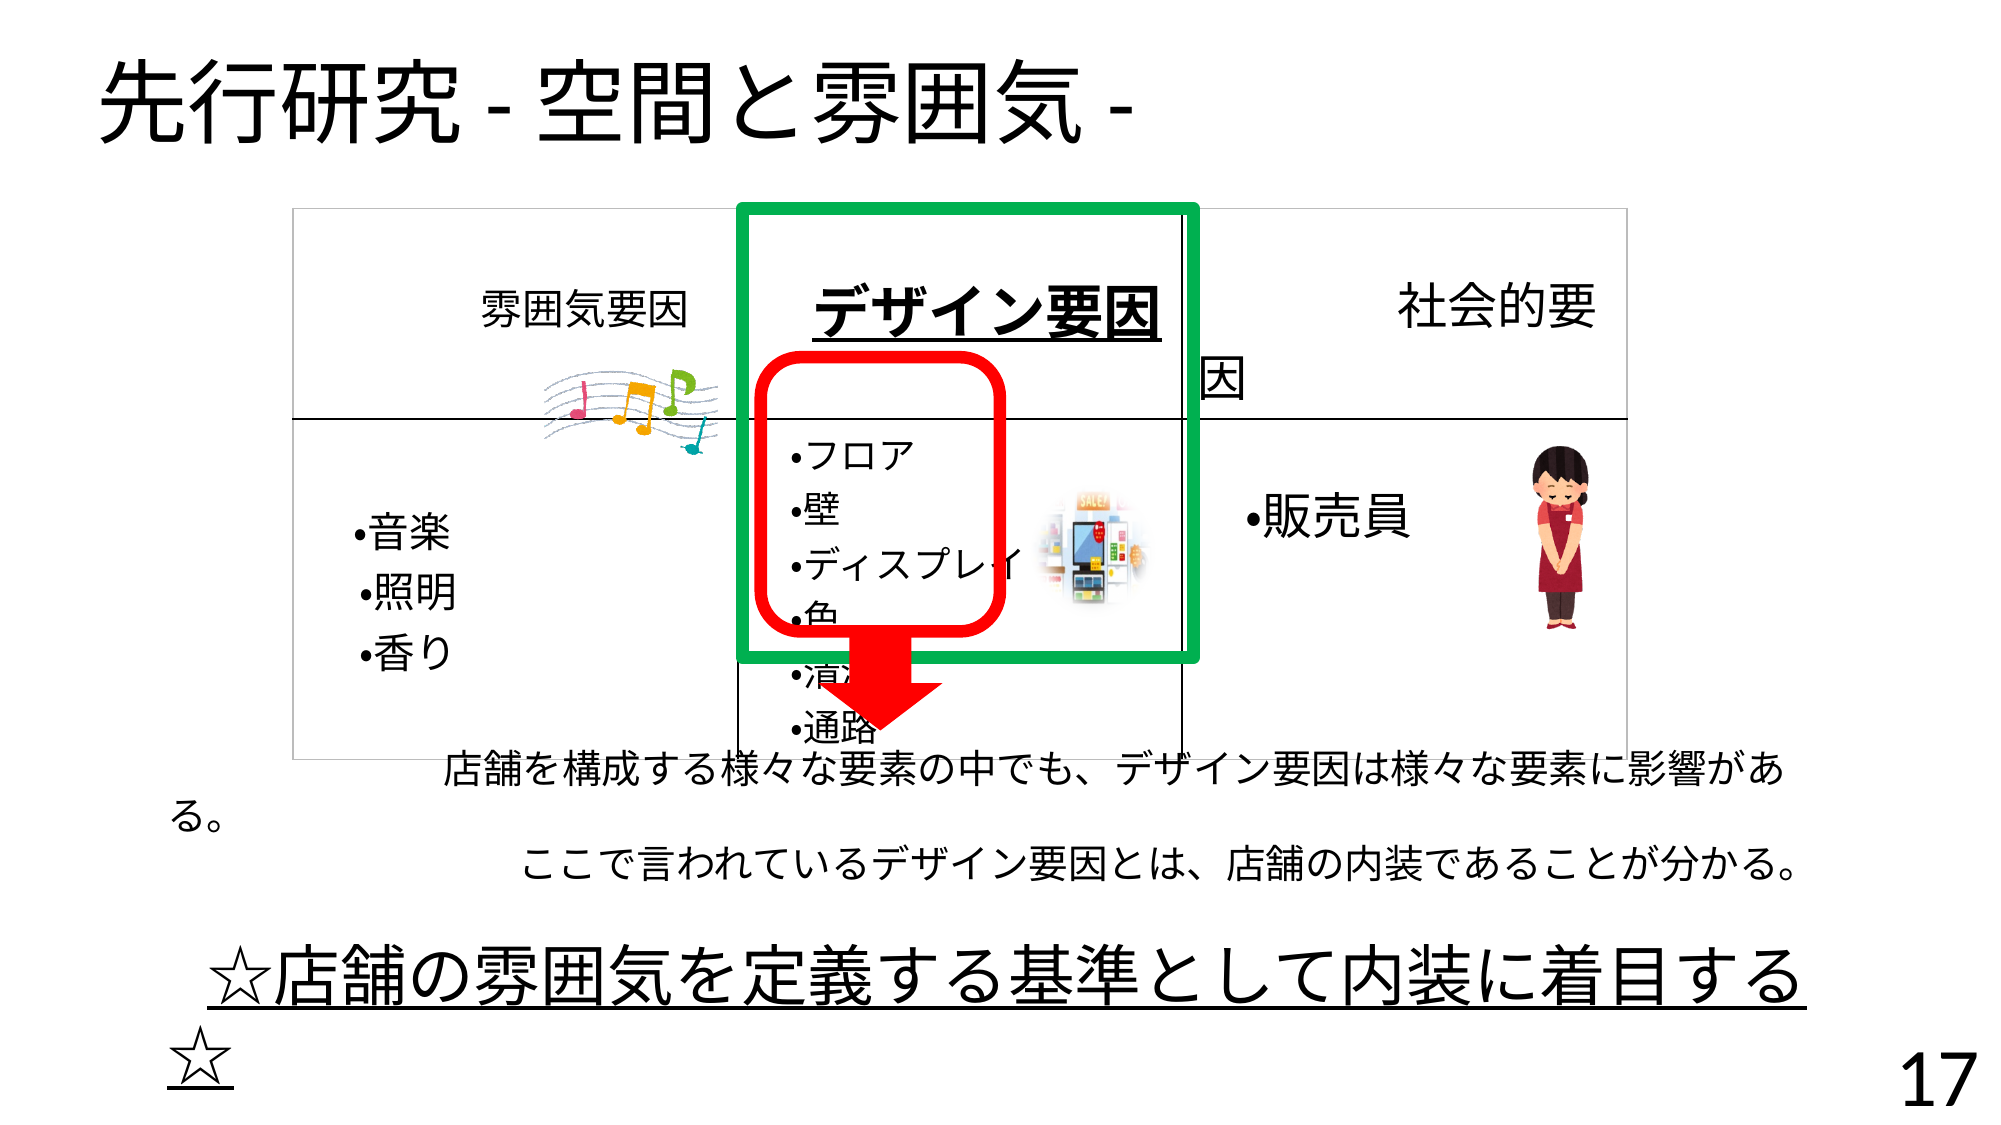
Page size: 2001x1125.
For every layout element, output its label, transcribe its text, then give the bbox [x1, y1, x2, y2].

picture [1495, 439, 1628, 631]
text_box 先行研究-空間と雰囲気- [81, 0, 1806, 216]
picture [1026, 478, 1160, 624]
picture [539, 356, 722, 465]
text_box 店舗を構成する様々な要素の中でも、デザイン要因は様々な要素に影響がある。 ここで言われているデザイン要因とは、店舗の内装であることが分かる。 ☆店舗の雰囲気を定義する基準として内装に着目する☆ [152, 736, 1826, 1101]
table_cell ・フロア ・壁 ・ディスプレイ ・色 ・清潔さ ・通路 [739, 420, 1181, 736]
table_header 社会的要因 [1196, 216, 1626, 418]
text_box [816, 633, 945, 733]
table_cell ・音楽 ・照明 ・香り [294, 420, 737, 736]
table_header 雰囲気要因 [294, 216, 737, 418]
table_cell ・販売員 [1183, 420, 1626, 736]
text_box [740, 216, 1196, 660]
slide_number 17 [1533, 1042, 2000, 1103]
